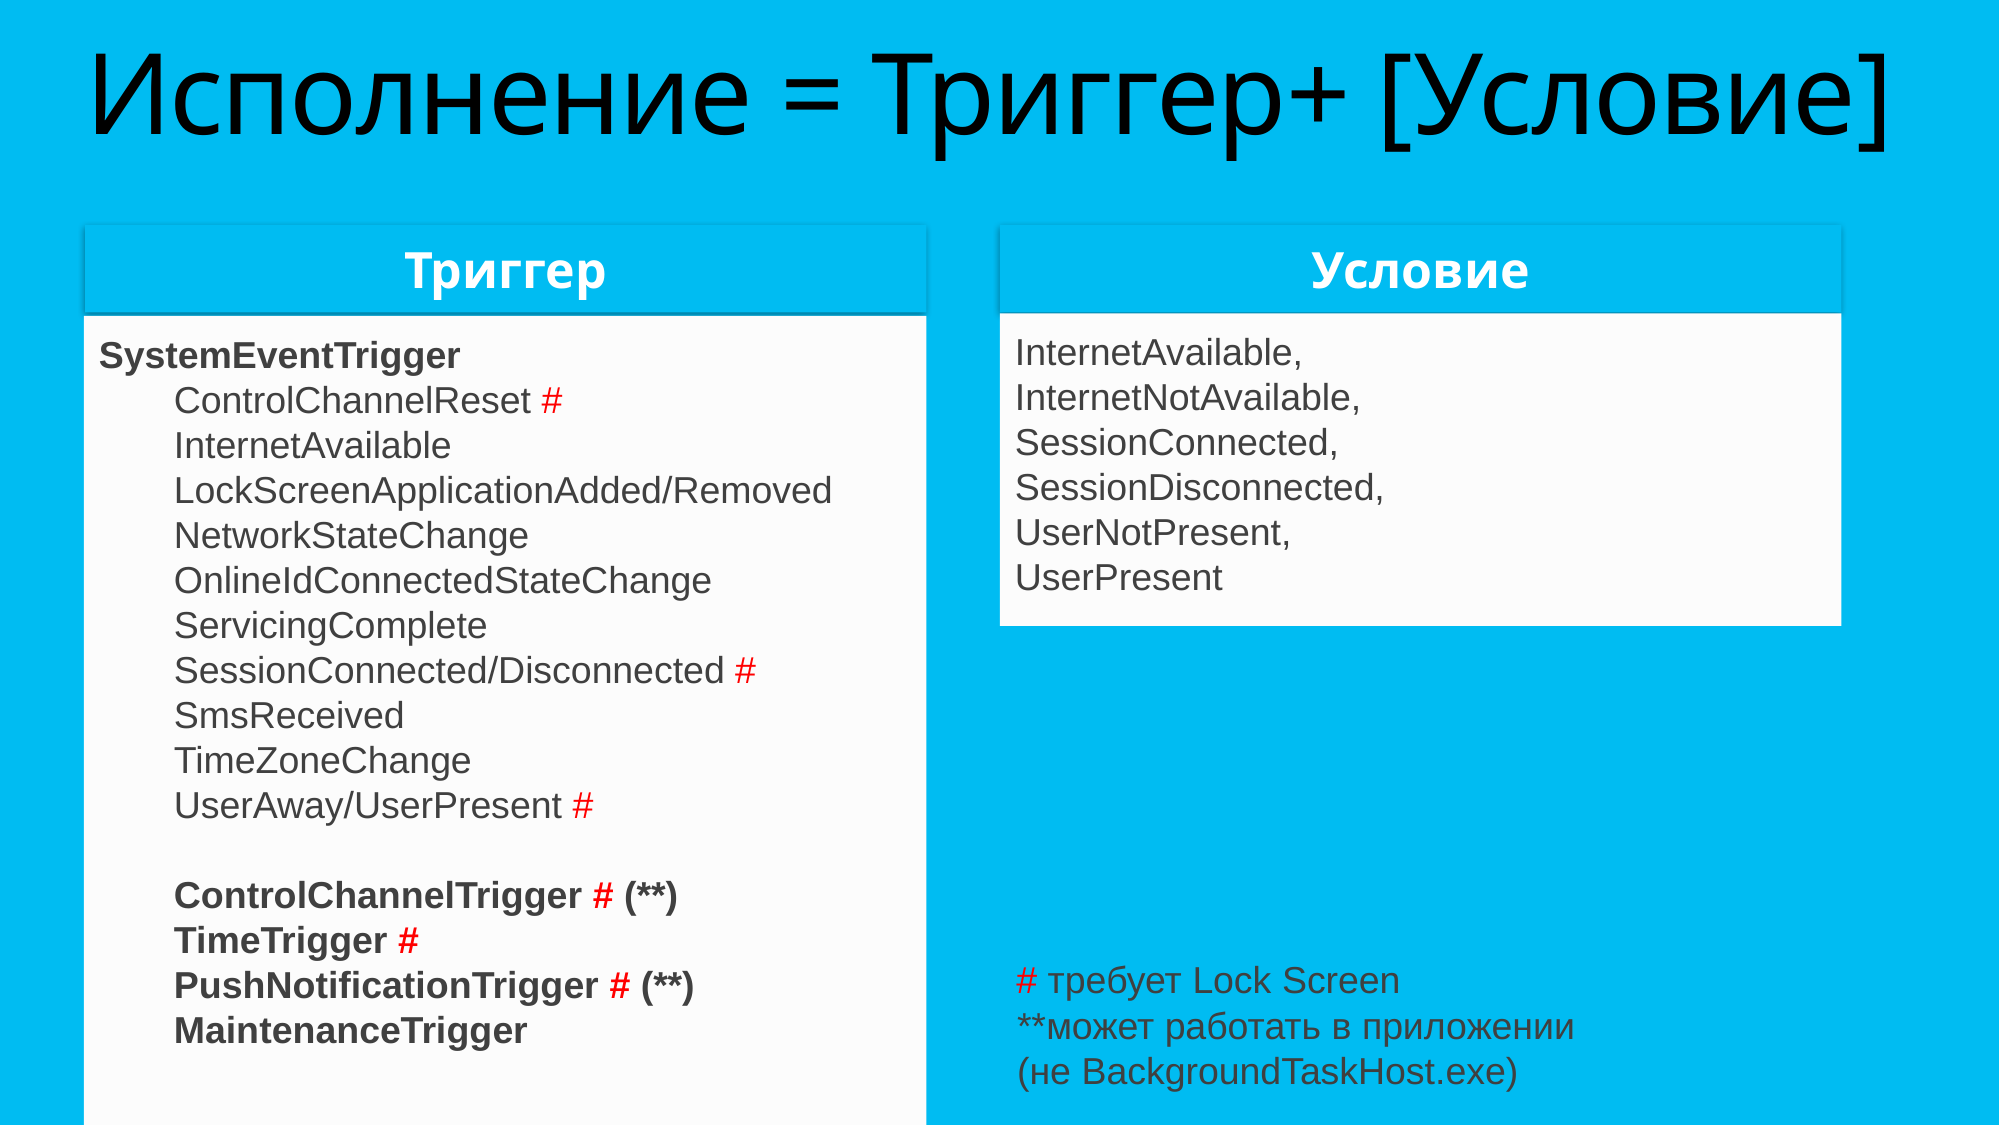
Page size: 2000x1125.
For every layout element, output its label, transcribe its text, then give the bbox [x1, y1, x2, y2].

text_box SystemEventTrigger ControlChannelReset # InternetAvailable LockScreenApplicationAdded/Removed NetworkStateChange OnlineIdConnectedStateChange ServicingComplete SessionConnected/Disconnected # SmsReceived TimeZoneChange UserAway/UserPresent # ControlChannelTrigger # (**) TimeTrigger # PushNotificationTrigger # (**) MaintenanceTrigger [83, 315, 927, 1125]
text_box Триггер [84, 224, 927, 313]
text_box # требует Lock Screen [1001, 956, 1401, 1002]
text_box InternetAvailable, InternetNotAvailable, SessionConnected, SessionDisconnected, UserNotPresent, UserPresent [999, 313, 1842, 626]
text_box Условие [999, 224, 1842, 313]
text_box **может работать в приложении (не BackgroundTaskHost.exe) [1002, 1002, 1587, 1093]
title Исполнение = Триггер+ [Условие] [85, 37, 1914, 161]
